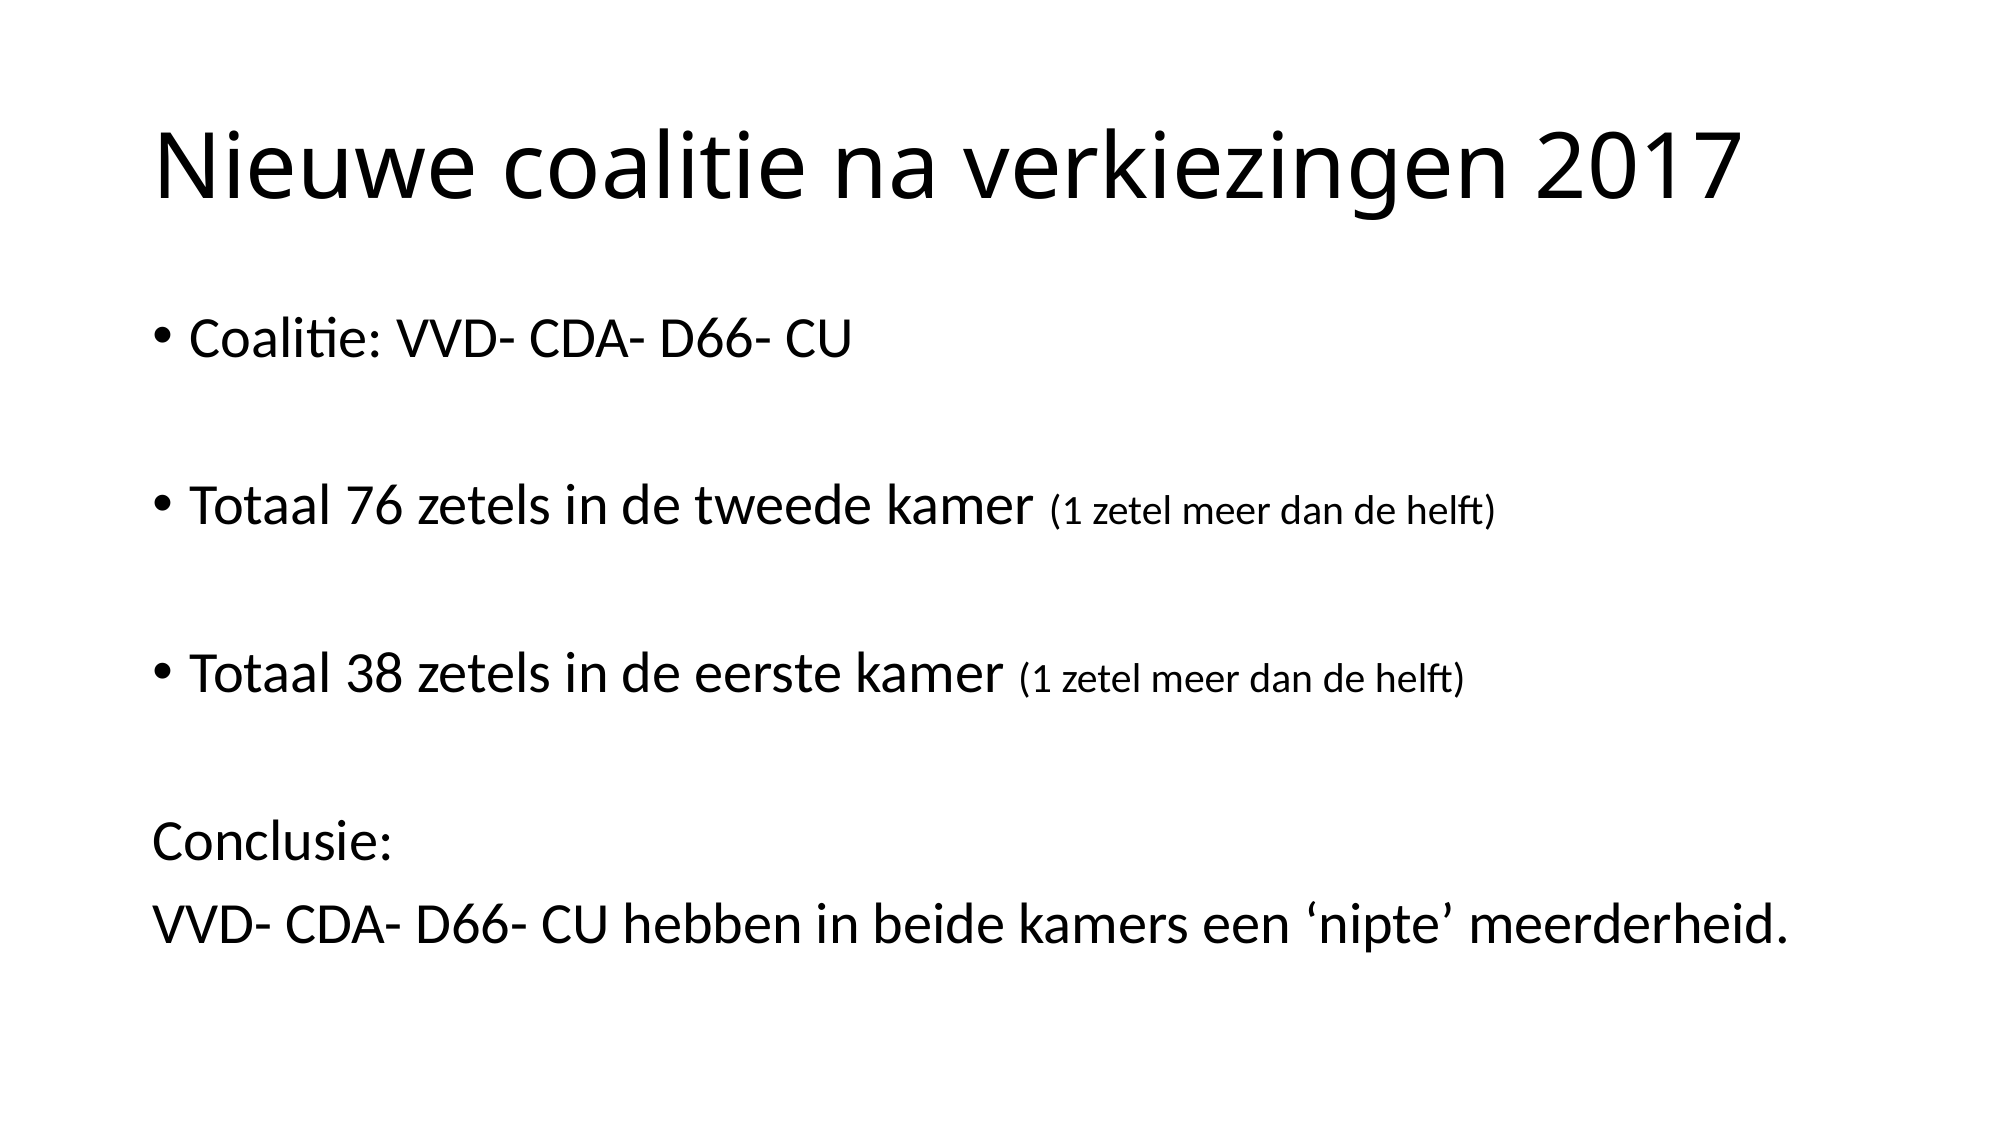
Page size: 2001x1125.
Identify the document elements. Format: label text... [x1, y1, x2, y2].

title Nieuwe coalitie na verkiezingen 2017 [137, 59, 1863, 278]
list Coalitie: VVD- CDA- D66- CU Totaal 76 zetels in de tweede kamer (1 zetel meer dan de helft) Totaal 38 zetels in de eerste kamer (1 zetel meer dan de helft) Conclusie: VVD- CDA- D66- CU hebben in beide kamers een ‘nipte’ meerderheid. [137, 299, 1863, 1014]
